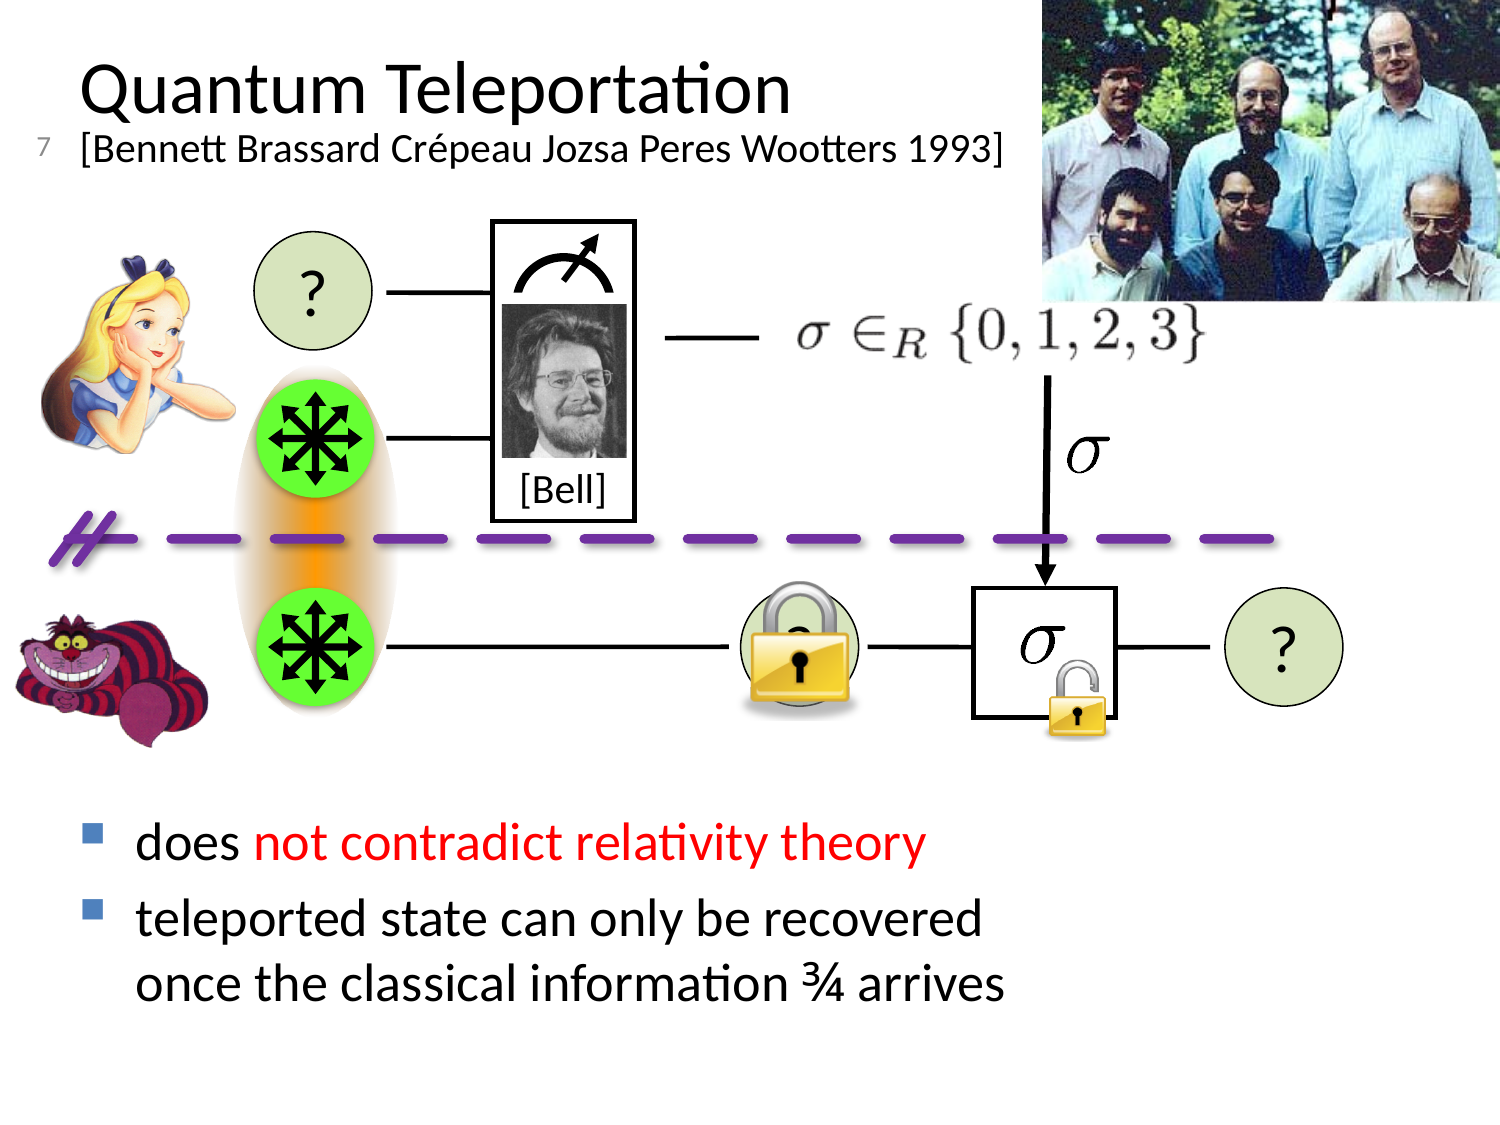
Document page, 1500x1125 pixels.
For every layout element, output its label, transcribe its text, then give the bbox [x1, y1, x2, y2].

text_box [232, 363, 399, 719]
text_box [867, 587, 1211, 742]
picture [41, 255, 236, 454]
text_box does not contradict relativity theory teleported state can only be recovered once the classical information ¾ arrives [64, 798, 1448, 1118]
picture [726, 574, 873, 721]
title Quantum Teleportation [64, 31, 1036, 113]
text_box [386, 221, 647, 526]
text_box [Bennett Brassard Crépeau Jozsa Peres Wootters 1993] [64, 113, 1036, 185]
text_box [1045, 374, 1116, 587]
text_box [253, 231, 373, 351]
picture [1041, 0, 1500, 303]
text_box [1224, 587, 1344, 707]
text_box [664, 302, 1207, 371]
picture [10, 609, 210, 752]
